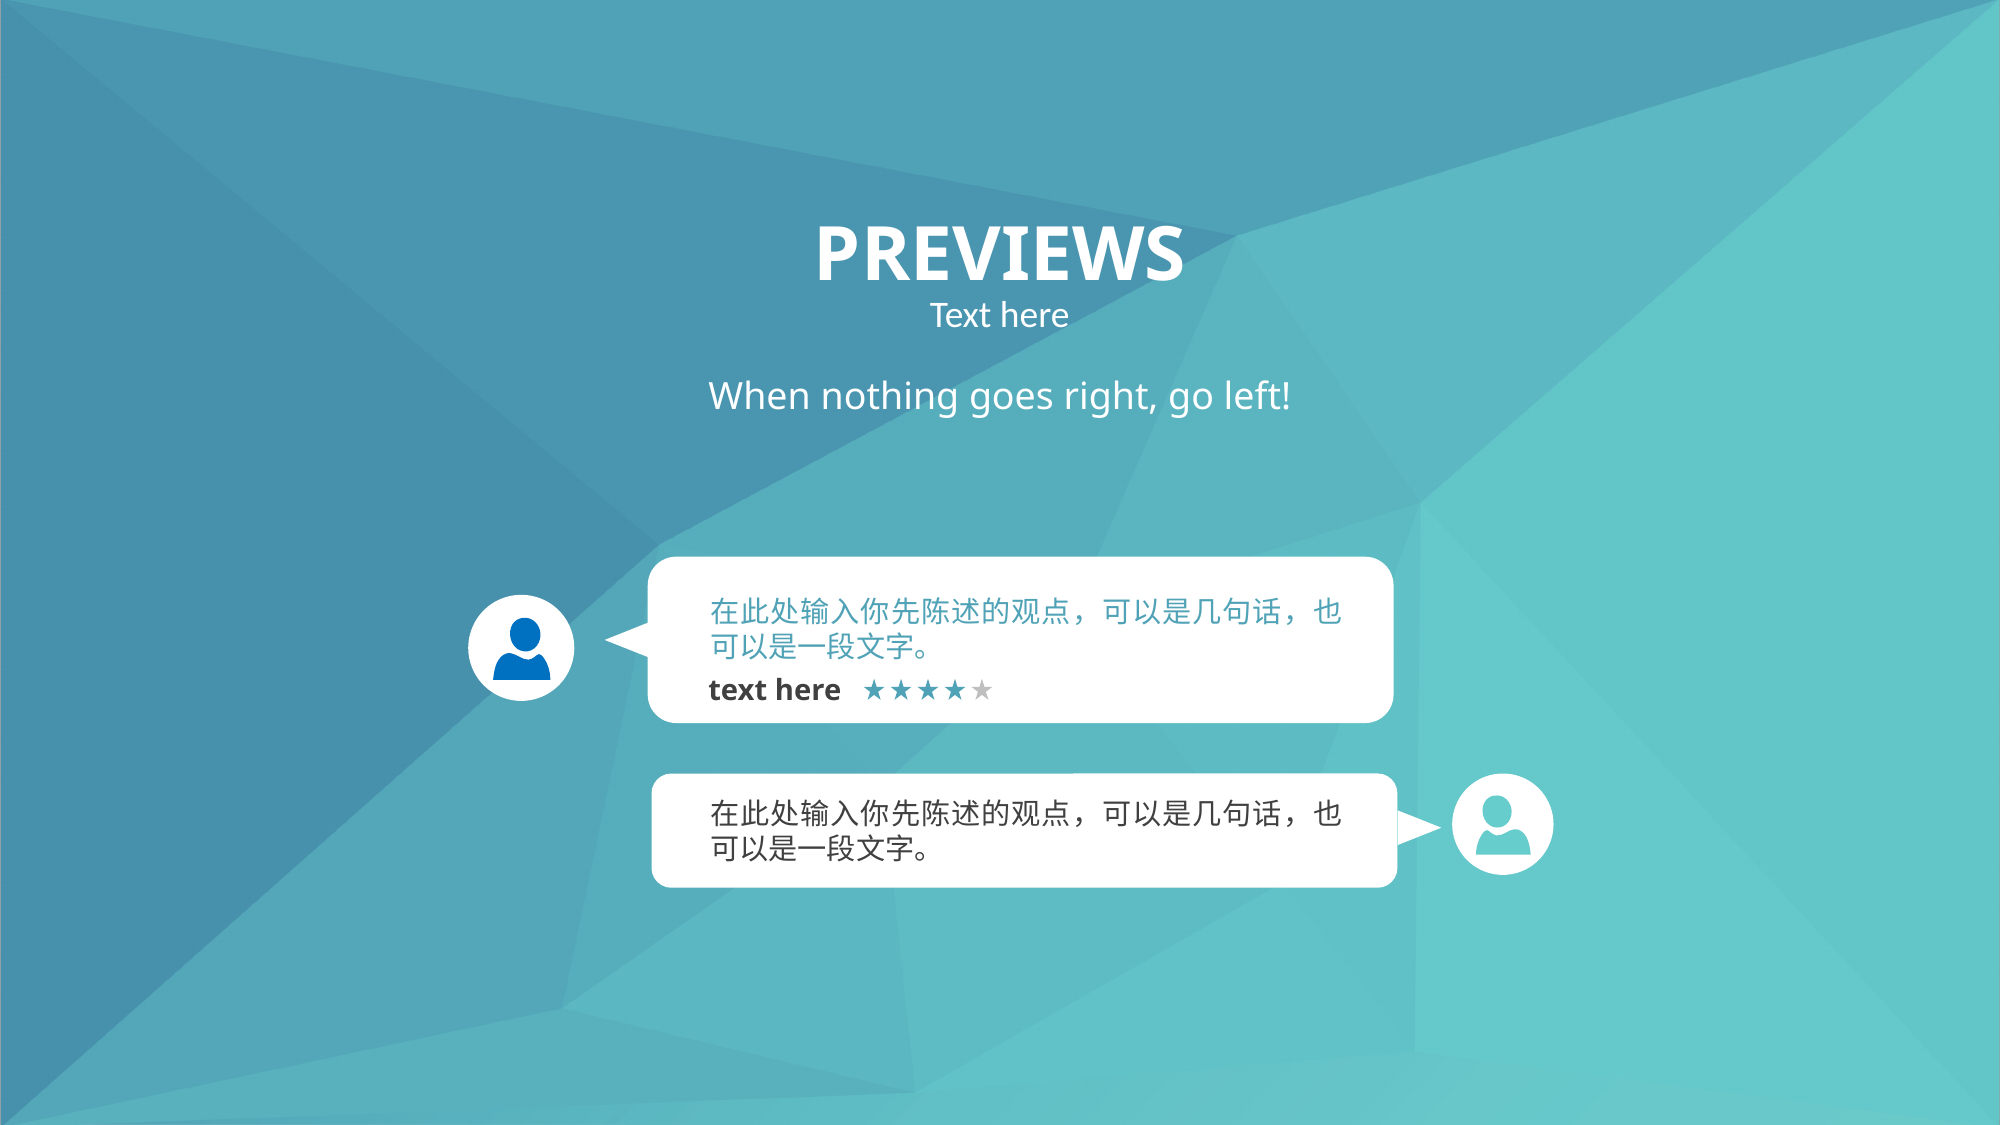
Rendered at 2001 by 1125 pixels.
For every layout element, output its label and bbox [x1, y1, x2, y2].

text_box [652, 774, 1439, 887]
text_box [607, 557, 1393, 722]
picture [0, 0, 2000, 1125]
text_box [469, 595, 574, 700]
text_box [1453, 774, 1553, 874]
